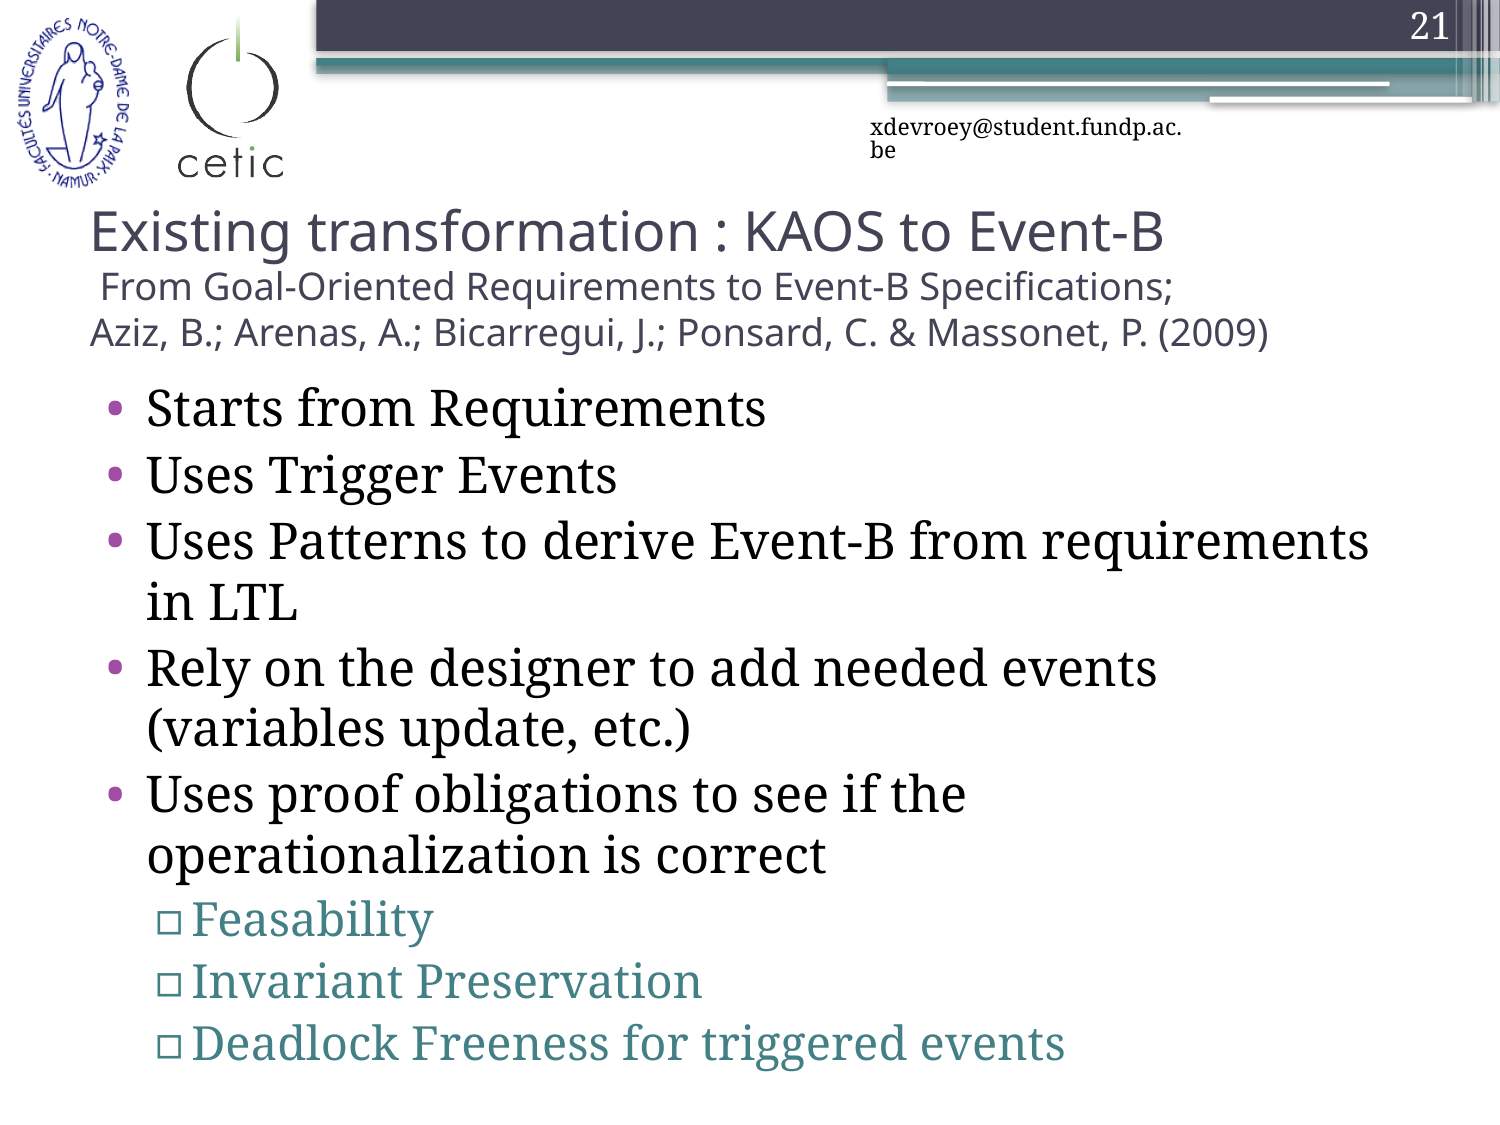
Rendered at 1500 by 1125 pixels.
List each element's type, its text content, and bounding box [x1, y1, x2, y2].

list Starts from Requirements Uses Trigger Events Uses Patterns to derive Event-B from requirements in LTL Rely on the designer to add needed events (variables update, etc.) Uses proof obligations to see if the operationalization is correct Feasability Invariant Preservation Deadlock Freeness for triggered events [75, 368, 1425, 1079]
picture [17, 18, 129, 188]
picture [175, 11, 285, 180]
footer xdevroey@student.fundp.ac.be [855, 105, 1209, 181]
title Existing transformation : KAOS to Event-B From Goal-Oriented Requirements to Event-B Specifications; Aziz, B.; Arenas, A.; Bicarregui, J.; Ponsard, C. & Massonet, P. (2009) [75, 187, 1425, 363]
slide_number 21 [1341, 0, 1466, 61]
